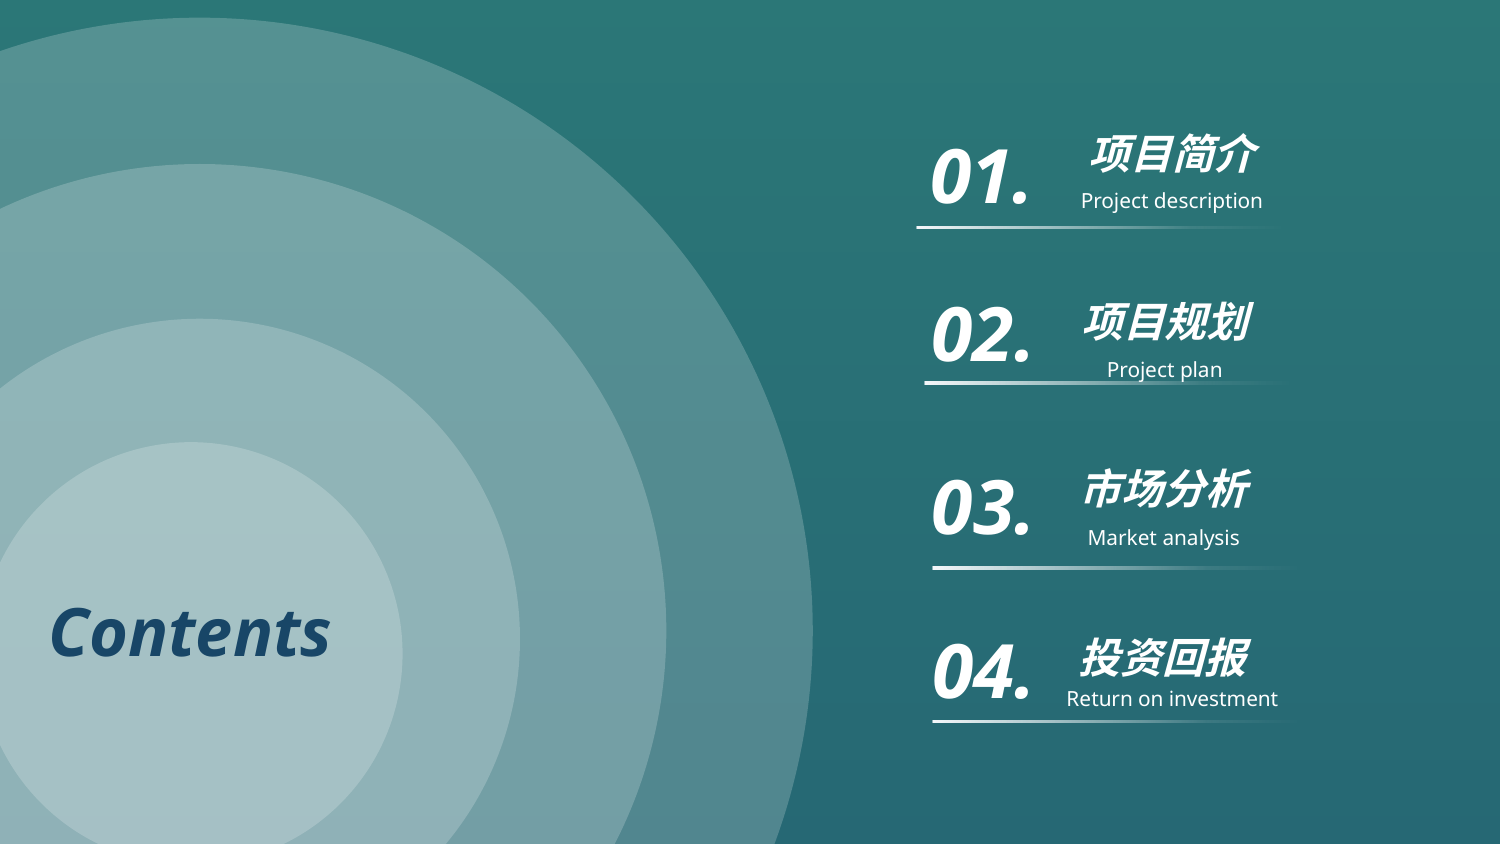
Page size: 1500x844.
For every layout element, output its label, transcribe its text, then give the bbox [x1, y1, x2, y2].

text_box 04. [917, 616, 1052, 722]
text_box Project plan [1092, 349, 1238, 380]
picture [924, 381, 1298, 386]
picture [931, 719, 1305, 724]
picture [931, 566, 1305, 571]
text_box 投资回报 [1064, 623, 1261, 678]
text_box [0, 17, 813, 844]
text_box Project description [1066, 180, 1279, 221]
text_box 项目简介 [1073, 120, 1271, 180]
picture [916, 225, 1290, 230]
text_box 01. [915, 120, 1050, 225]
text_box Return on investment [1052, 678, 1294, 718]
text_box 02. [916, 278, 1051, 384]
text_box Market analysis [1072, 516, 1255, 557]
text_box 项目规划 [1066, 288, 1264, 353]
text_box 市场分析 [1065, 455, 1262, 520]
text_box 03. [917, 452, 1051, 558]
